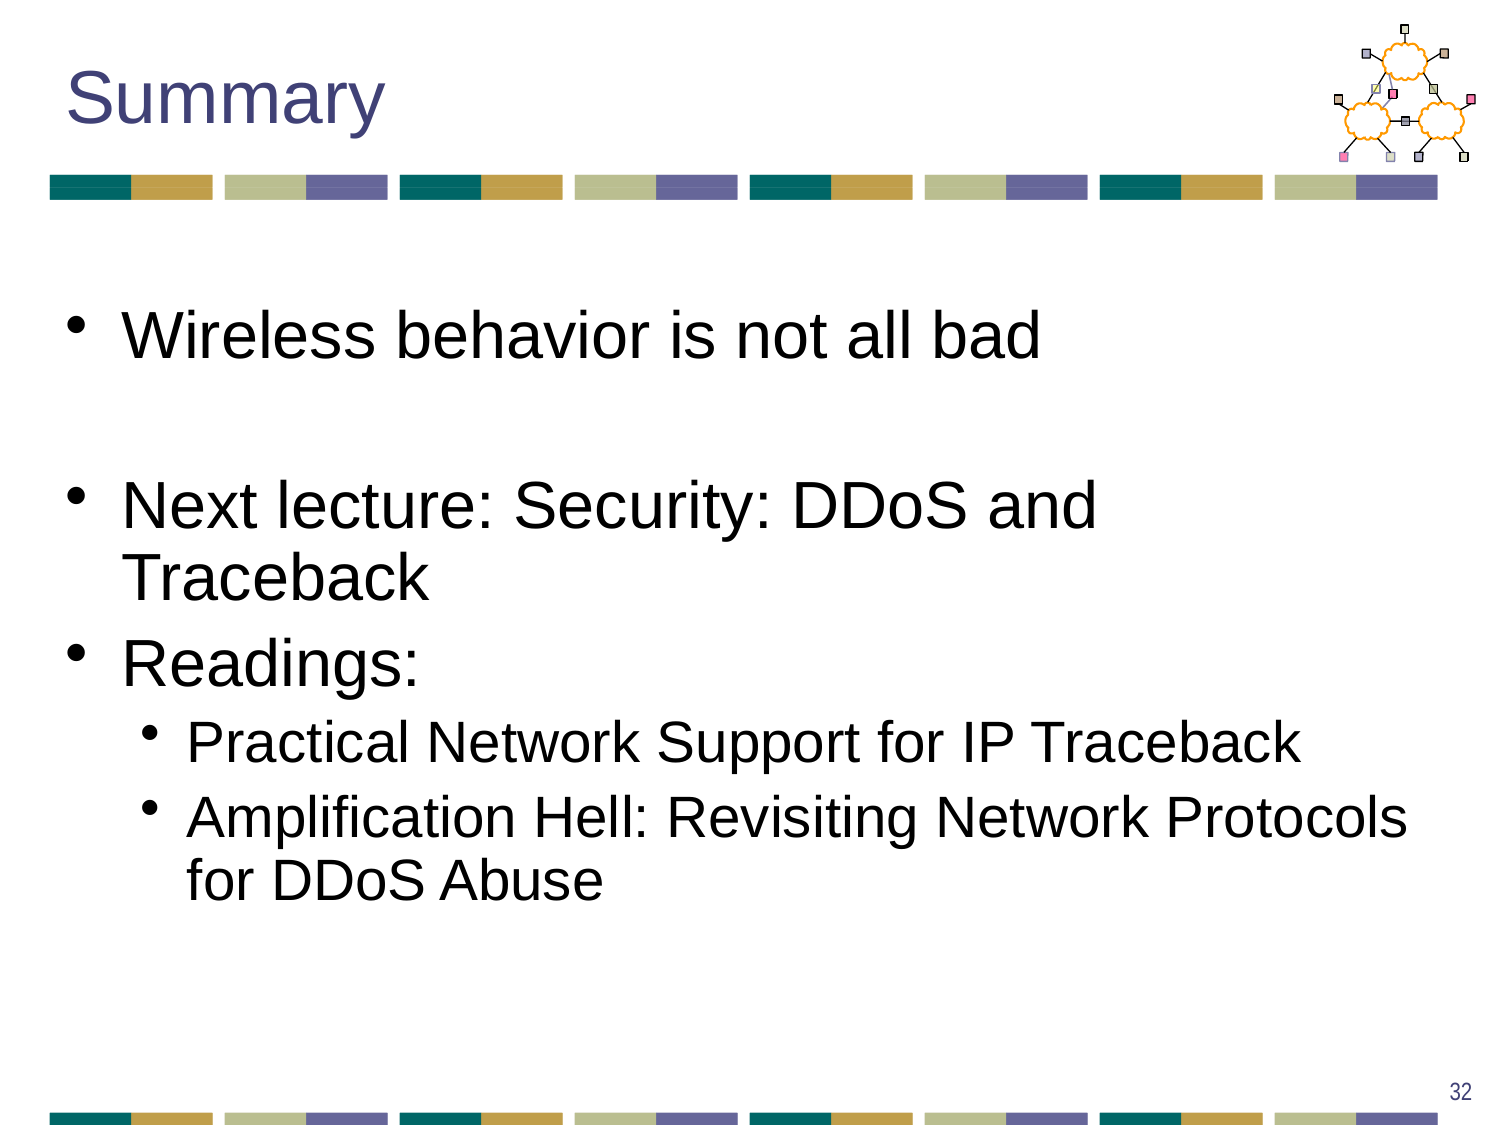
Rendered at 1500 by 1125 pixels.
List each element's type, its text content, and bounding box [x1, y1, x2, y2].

slide_number 32 [1174, 1037, 1488, 1113]
list Wireless behavior is not all bad Next lecture: Security: DDoS and Traceback Readings: Practical Network Support for IP Traceback Amplification Hell: Revisiting Network Protocols for DDoS Abuse [50, 200, 1438, 1000]
title Summary [50, 24, 1438, 163]
